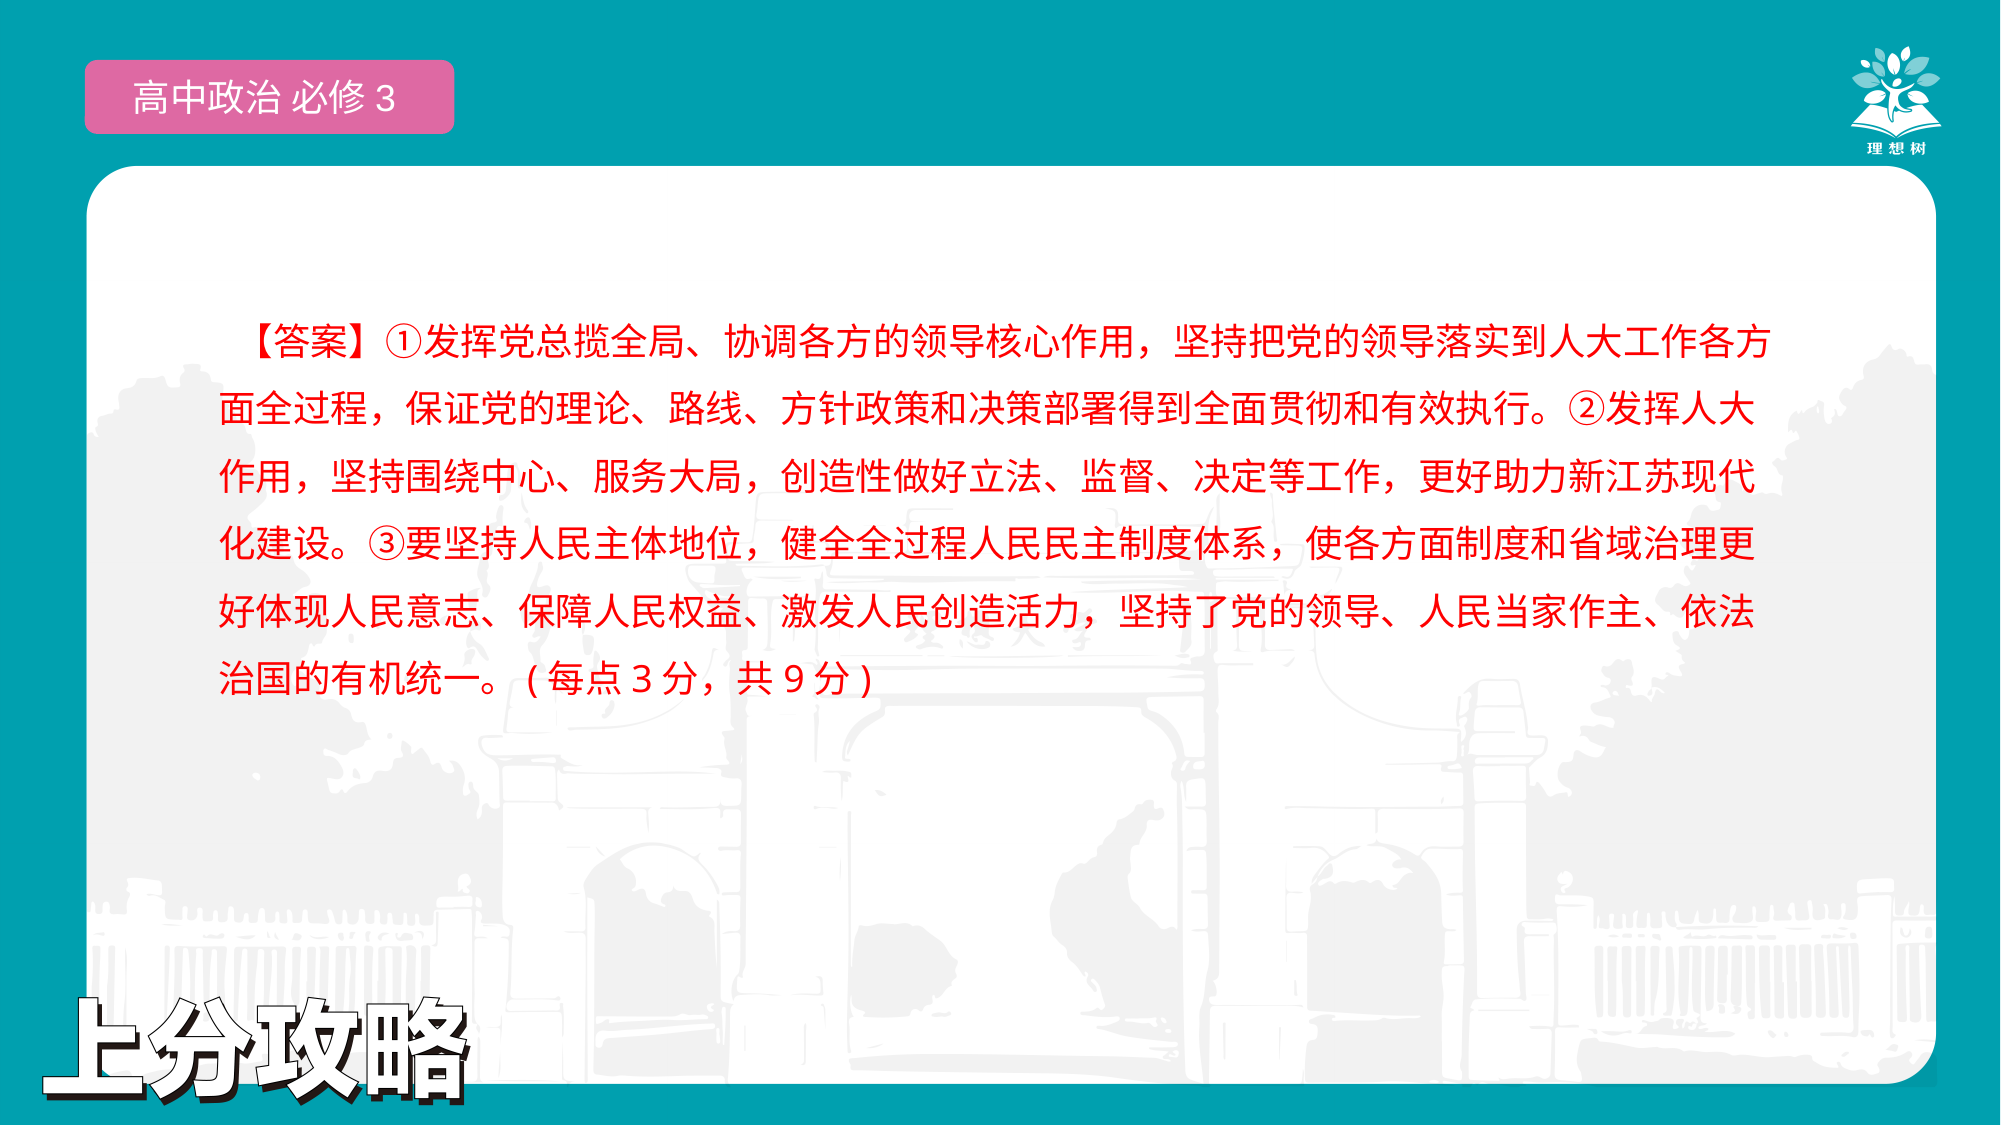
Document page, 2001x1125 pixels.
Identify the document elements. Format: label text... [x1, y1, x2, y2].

text_box 高中政治 必修3 [83, 58, 456, 135]
picture [0, 0, 2001, 1125]
text_box 【答案】①发挥党总揽全局、协调各方的领导核心作用，坚持把党的领导落实到人大工作各方面全过程，保证党的理论、路线、方针政策和决策部署得到全面贯彻和有效执行。②发挥人大作用，坚持围绕中心、服务大局，创造性做好立法、监督、决定等工作，更好助力新江苏现代化建设。③要坚持人民主体地位，健全全过程人民民主制度体系，使各方面制度和省域治理更好体现人民意志、保障人民权益、激发人民创造活力，坚持了党的领导、人民当家作主、依法治国的有机统一。(每点3分，共9分) [203, 287, 1797, 838]
